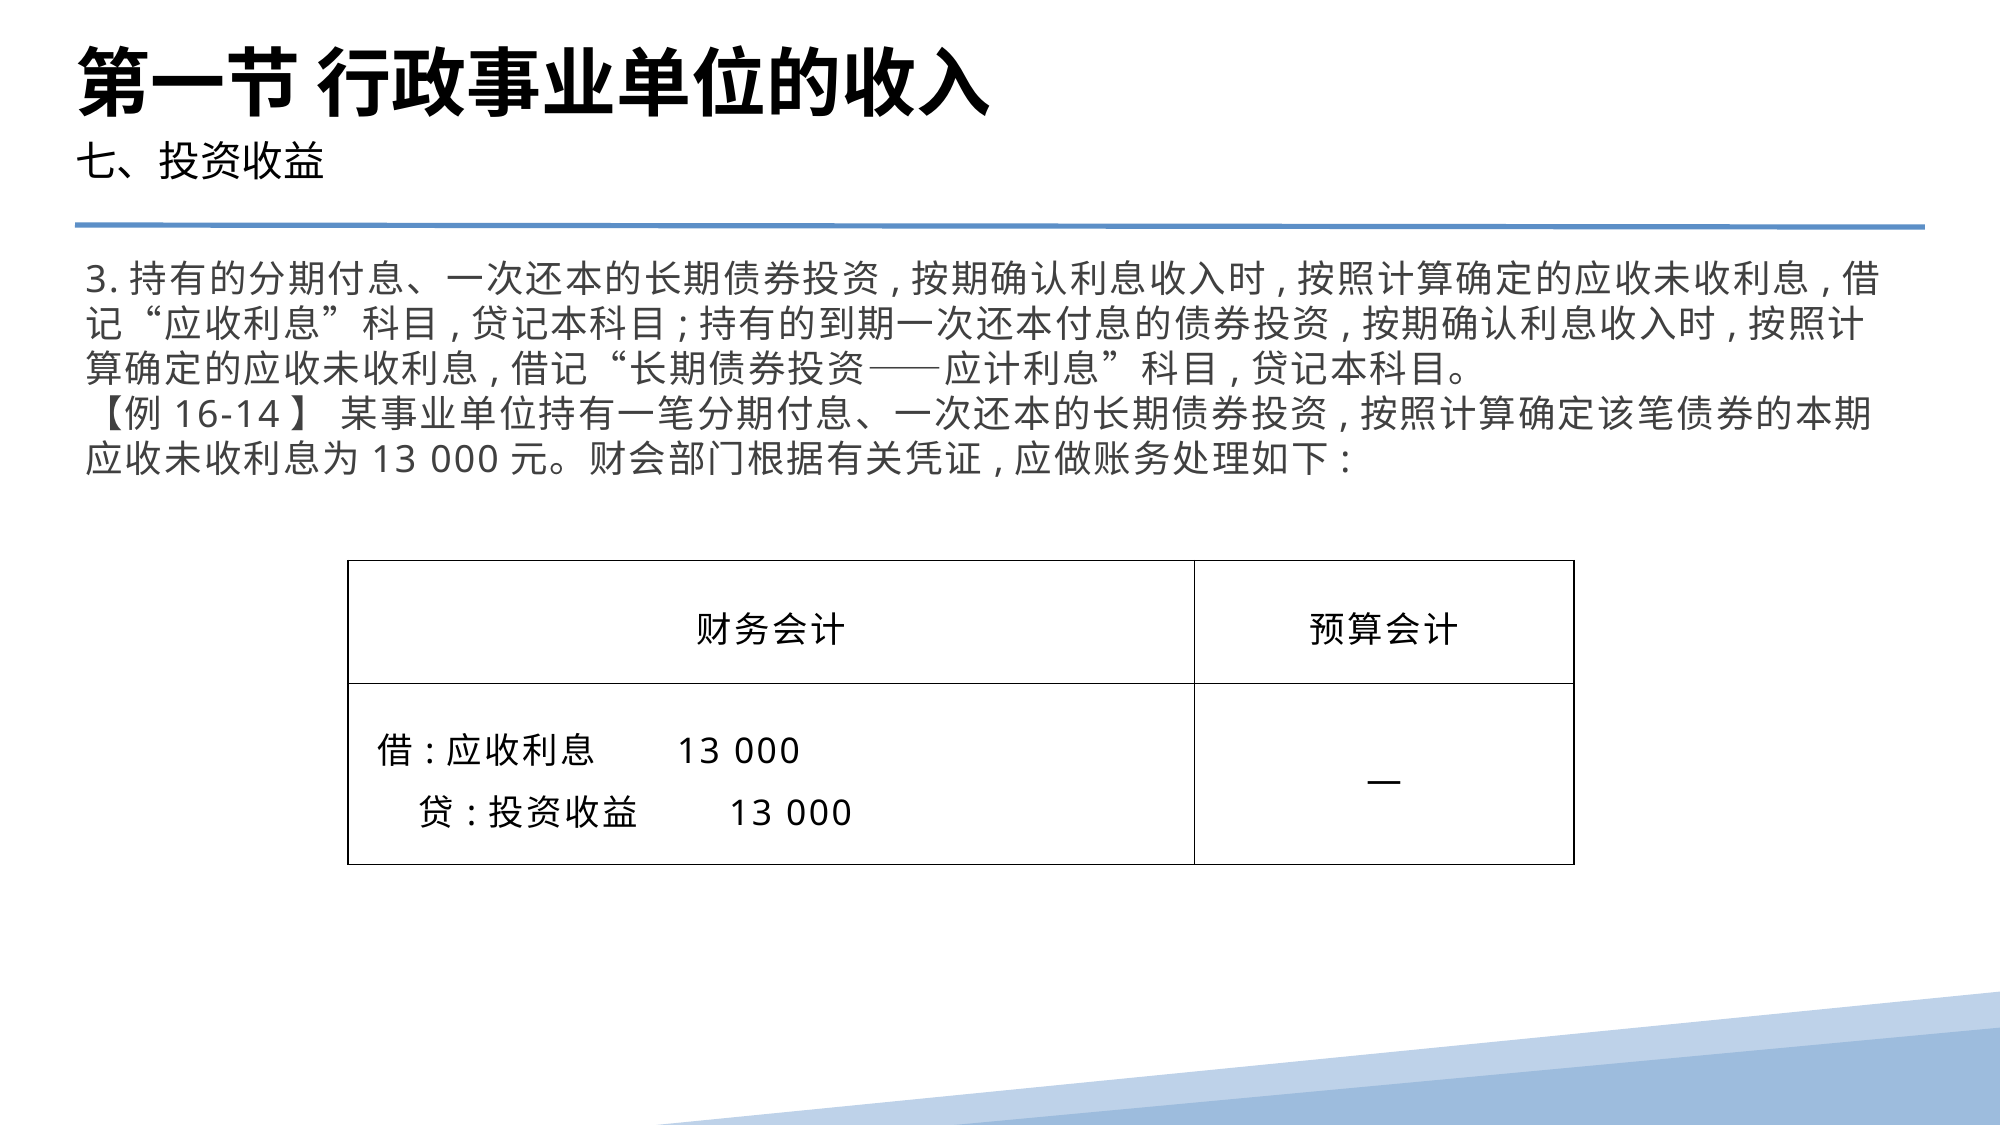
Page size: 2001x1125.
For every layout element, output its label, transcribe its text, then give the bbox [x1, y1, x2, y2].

text_box 3.持有的分期付息、一次还本的长期债券投资,按期确认利息收入时,按照计算确定的应收未收利息,借记“应收利息”科目,贷记本科目;持有的到期一次还本付息的债券投资,按期确认利息收入时,按照计算确定的应收未收利息,借记“长期债券投资——应计利息”科目,贷记本科目。 【例16-14】 某事业单位持有一笔分期付息、一次还本的长期债券投资,按照计算确定该笔债券的本期应收未收利息为13 000元。财会部门根据有关凭证,应做账务处理如下: [75, 228, 1910, 563]
text_box 第一节 行政事业单位的收入 [75, 24, 1925, 124]
table_cell — [1195, 684, 1573, 864]
table_header 预算会计 [1195, 561, 1573, 683]
text_box 七、投资收益 [75, 124, 1925, 200]
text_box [656, 991, 2000, 1125]
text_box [74, 224, 1925, 228]
table_cell 借:应收利息 13 000 贷:投资收益 13 000 [349, 684, 1194, 864]
table_header 财务会计 [349, 561, 1194, 683]
